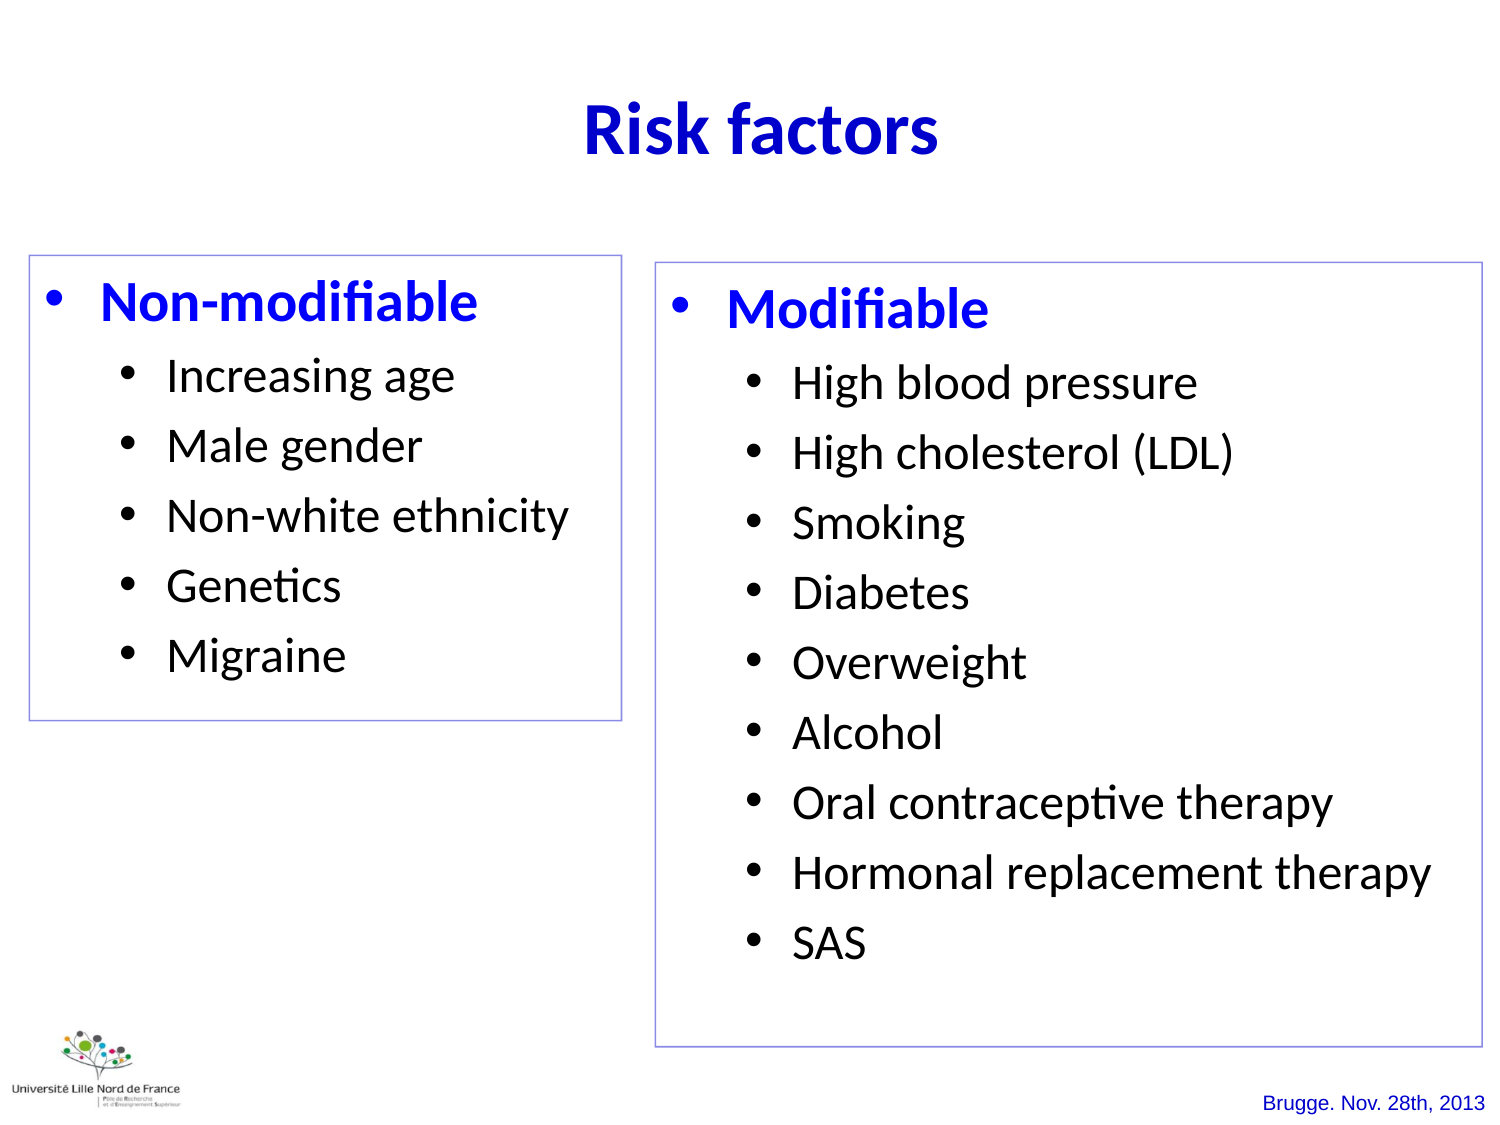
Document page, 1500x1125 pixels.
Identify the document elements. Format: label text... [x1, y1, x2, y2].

text_box Non-modifiable Increasing age Male gender Non-white ethnicity Genetics Migraine [29, 255, 622, 721]
text_box Modifiable High blood pressure High cholesterol (LDL) Smoking Diabetes Overweight Alcohol Oral contraceptive therapy Hormonal replacement therapy SAS [655, 262, 1483, 1047]
title Risk factors [194, 30, 1329, 219]
picture [11, 1011, 183, 1123]
